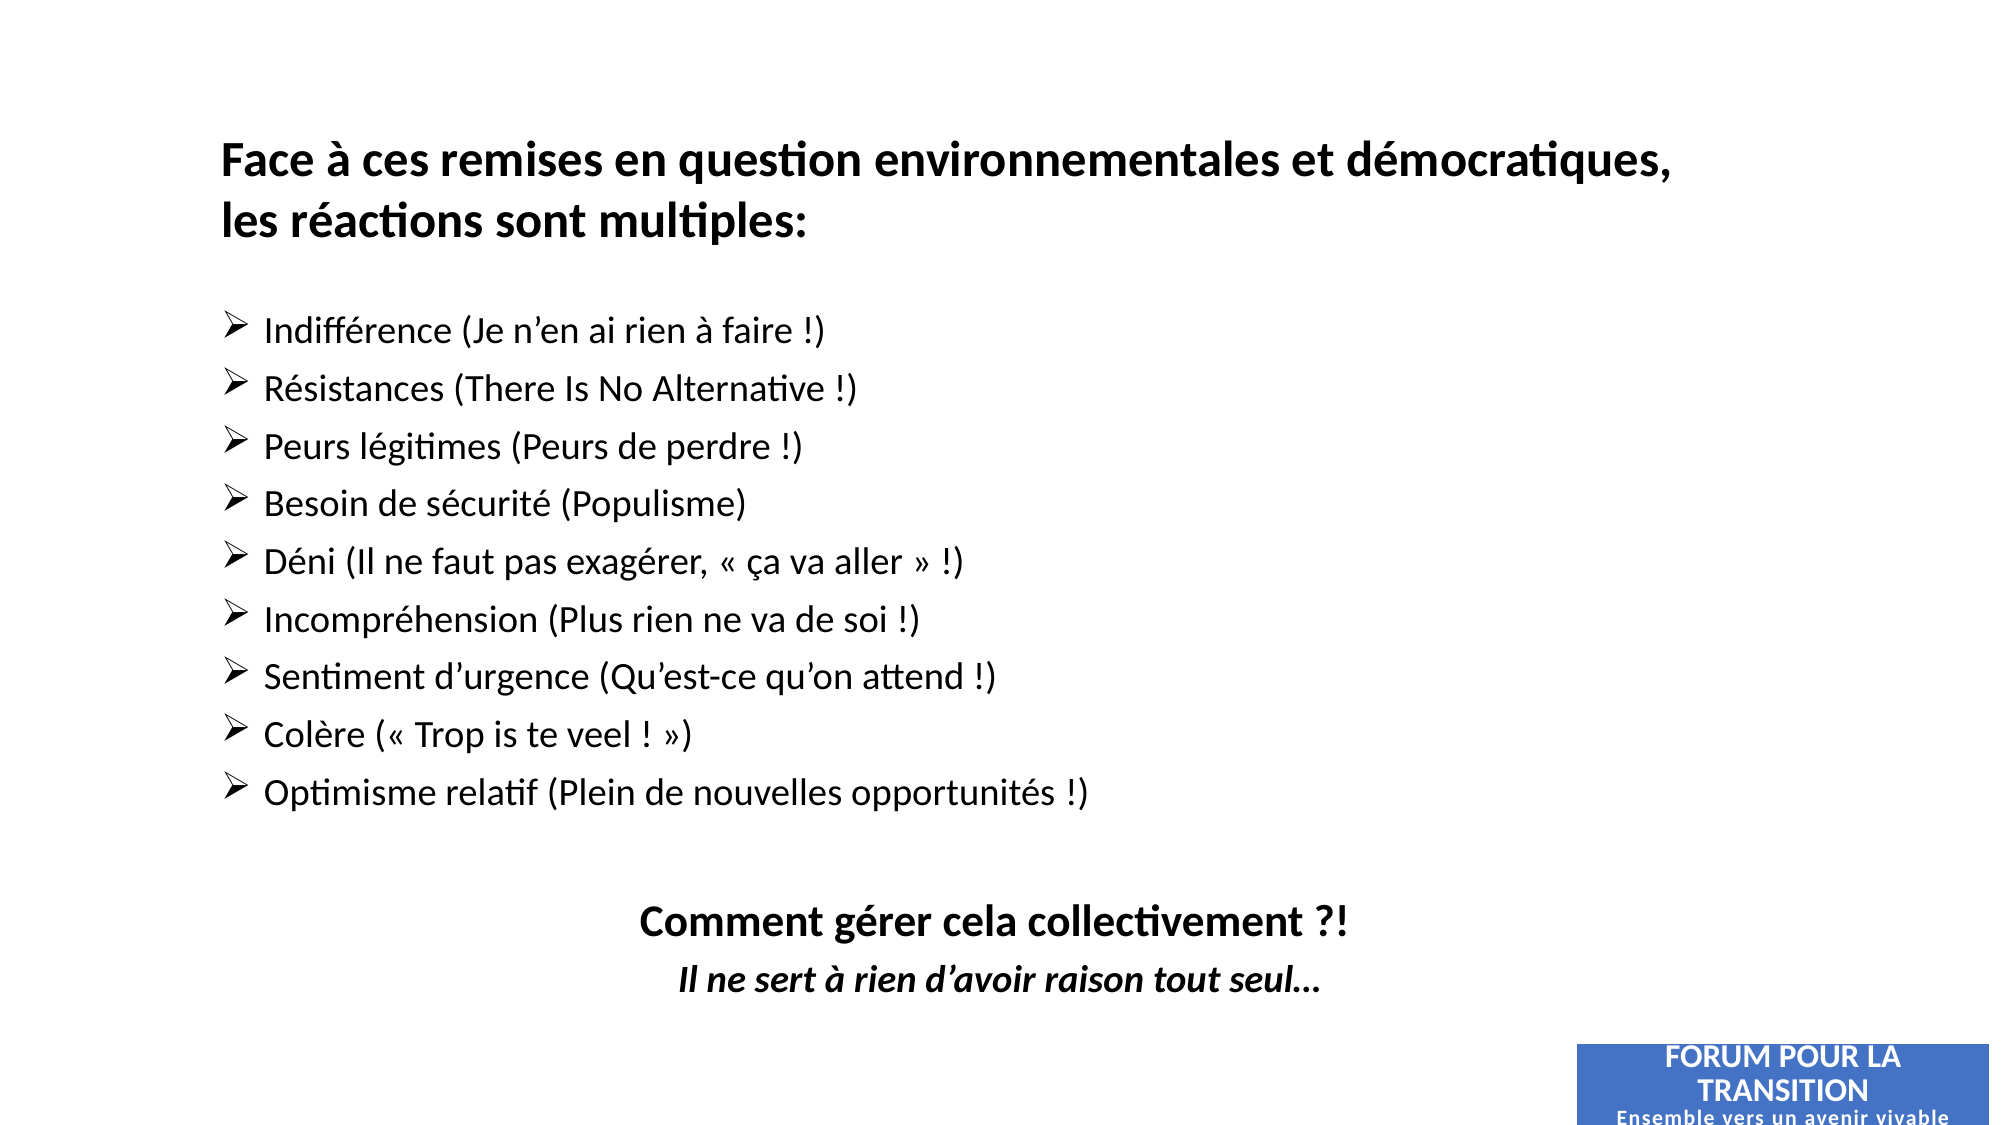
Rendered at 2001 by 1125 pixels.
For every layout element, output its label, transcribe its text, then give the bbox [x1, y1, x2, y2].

list Face à ces remises en question environnementales et démocratiques, les réactions sont multiples: Indifférence (Je n’en ai rien à faire !) Résistances (There Is No Alternative !) Peurs légitimes (Peurs de perdre !) Besoin de sécurité (Populisme) Déni (Il ne faut pas exagérer, « ça va aller » !) Incompréhension (Plus rien ne va de soi !) Sentiment d’urgence (Qu’est-ce qu’on attend !) Colère (« Trop is te veel ! ») Optimisme relatif (Plein de nouvelles opportunités !) Comment gérer cela collectivement ?! Il ne sert à rien d’avoir raison tout seul… [137, 57, 1863, 1014]
